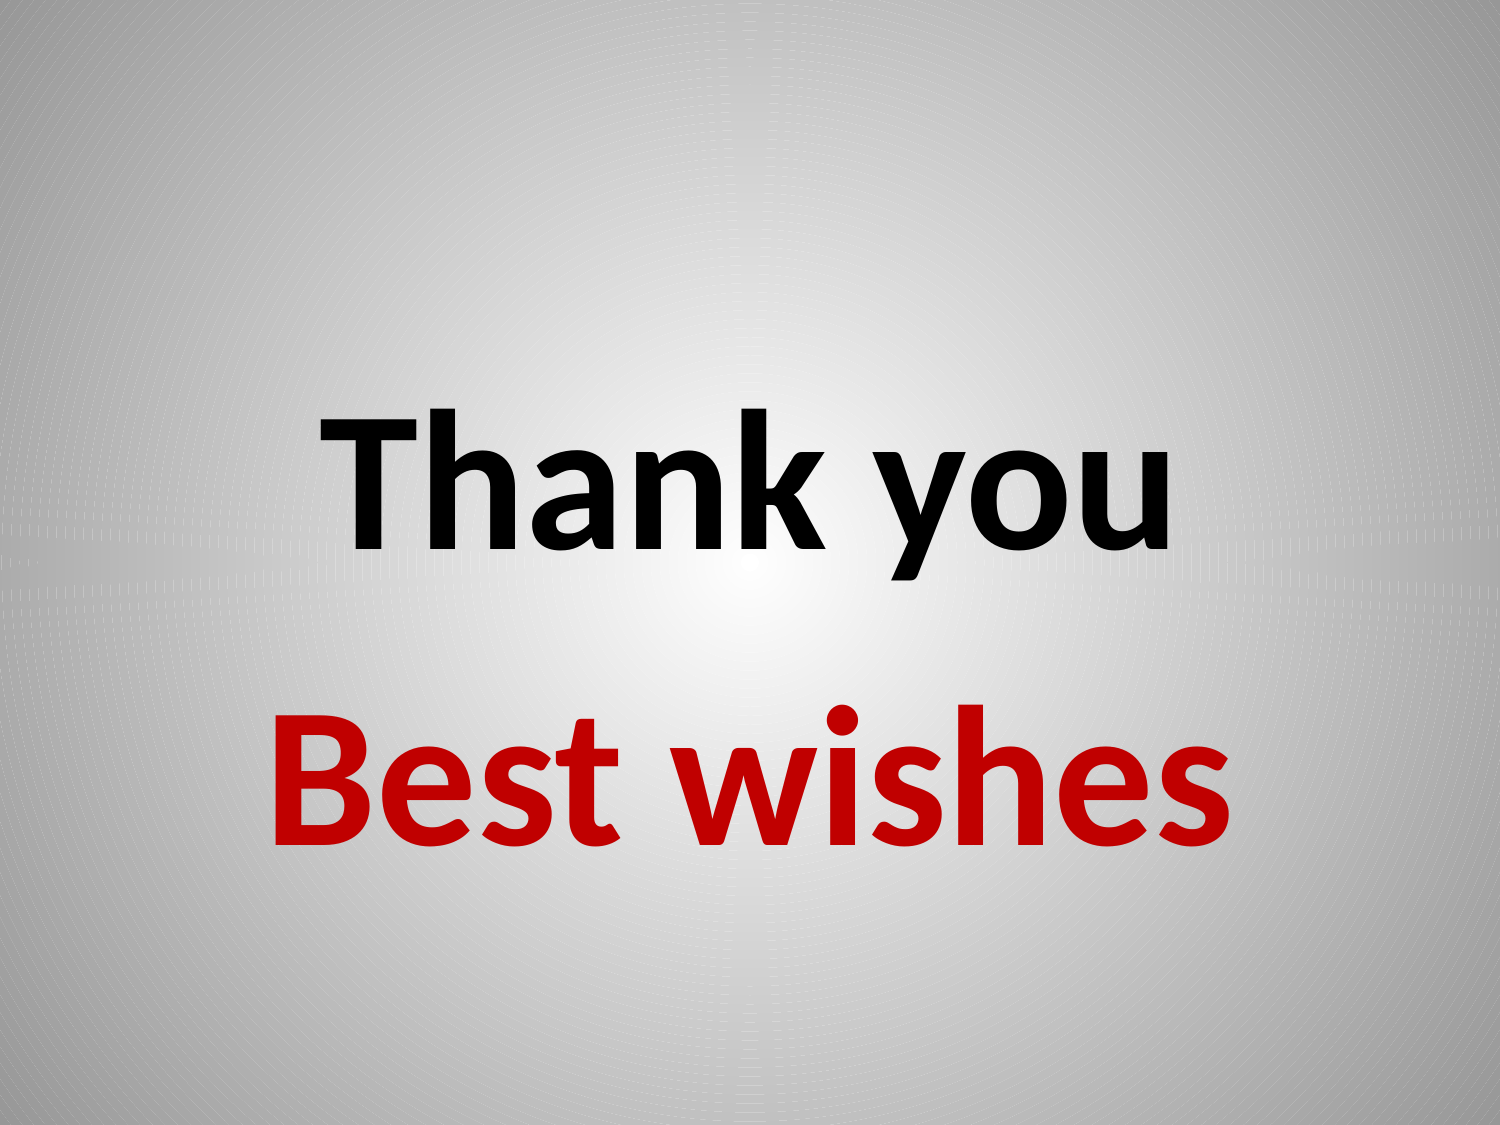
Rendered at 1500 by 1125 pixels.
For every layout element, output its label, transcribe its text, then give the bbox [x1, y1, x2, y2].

title Thank you [112, 349, 1388, 591]
subtitle Best wishes [225, 637, 1275, 925]
